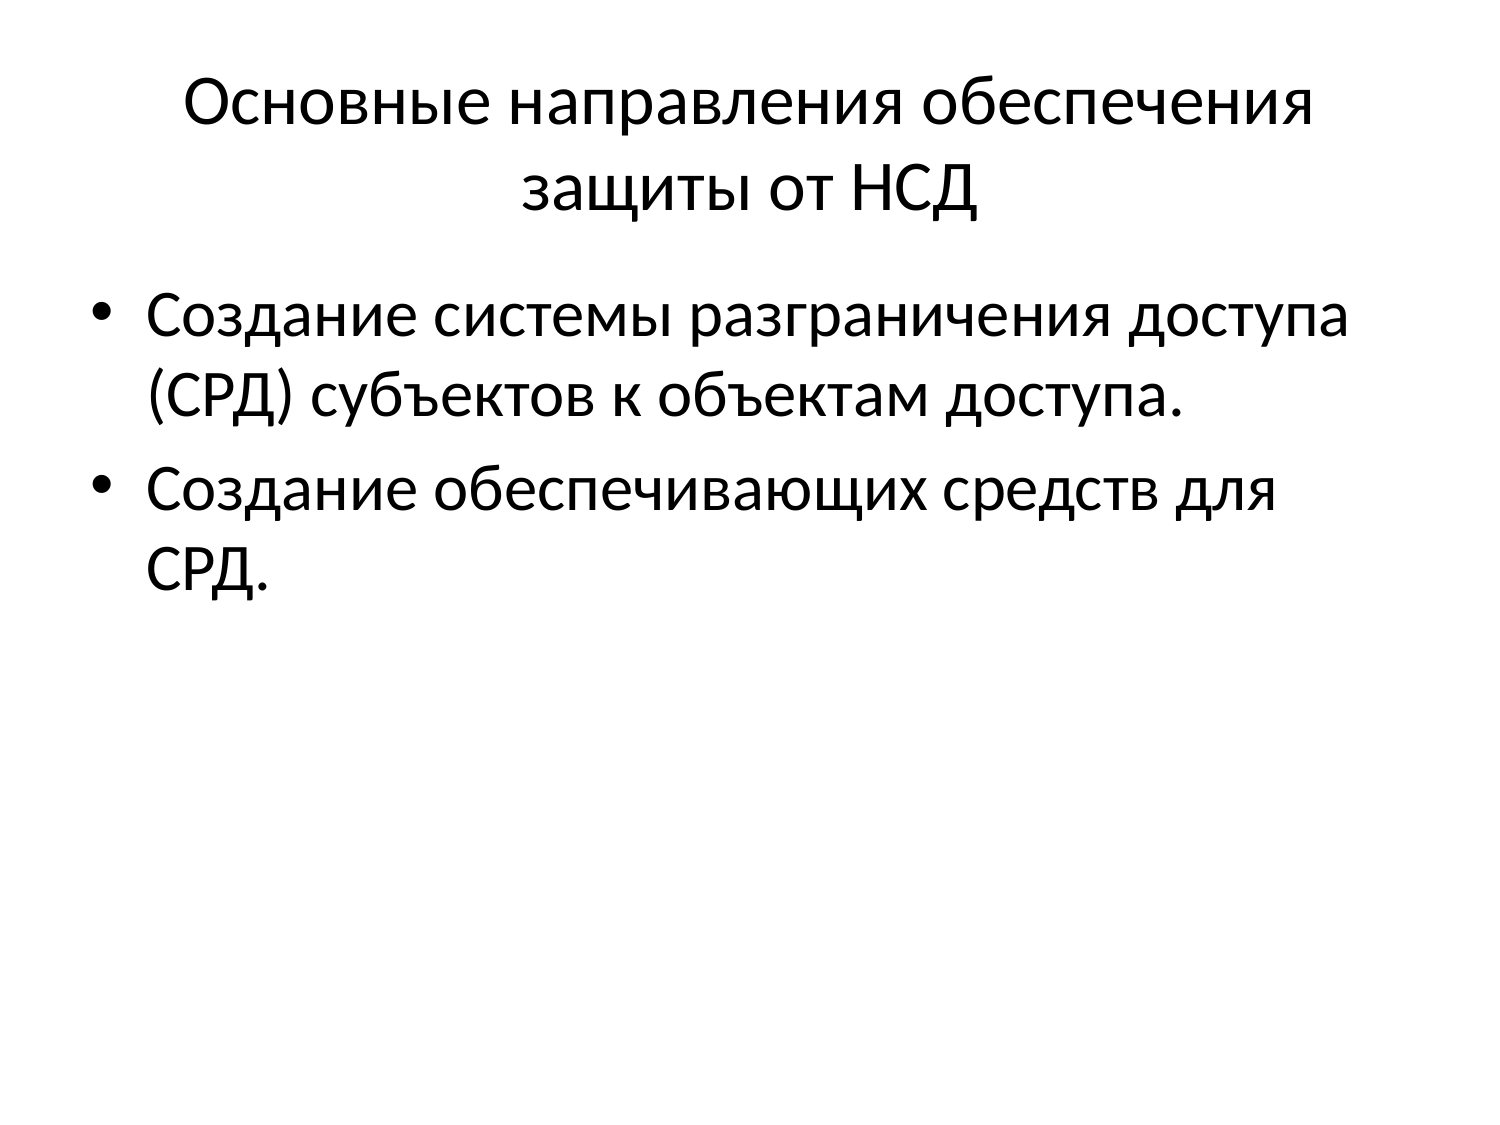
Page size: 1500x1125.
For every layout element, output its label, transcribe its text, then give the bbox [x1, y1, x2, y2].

list Создание системы разграничения доступа (СРД) субъектов к объектам доступа. Создание обеспечивающих средств для СРД. [75, 262, 1425, 1005]
title Основные направления обеспечения защиты от НСД [75, 45, 1425, 233]
